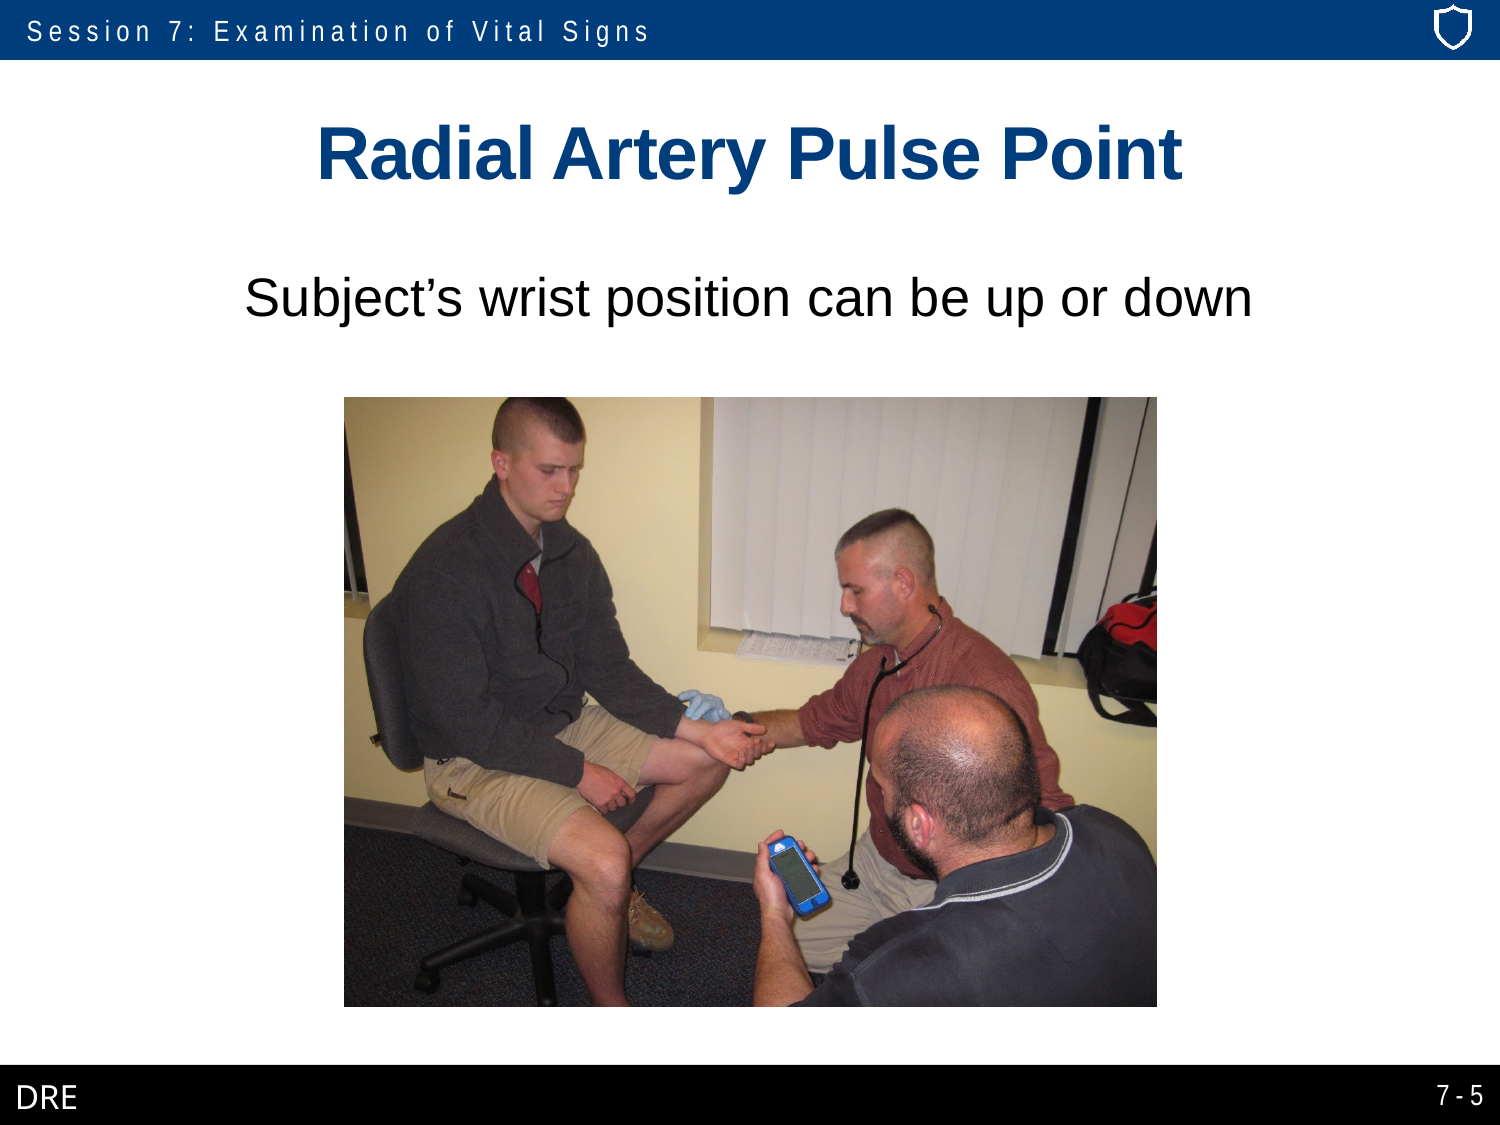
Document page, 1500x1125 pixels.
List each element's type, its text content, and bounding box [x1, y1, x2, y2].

slide_number 7-5 [1218, 1063, 1499, 1124]
title Radial Artery Pulse Point [75, 75, 1425, 225]
list Subject’s wrist position can be up or down [75, 254, 1425, 1005]
picture [1434, 4, 1472, 50]
picture [343, 396, 1157, 1007]
